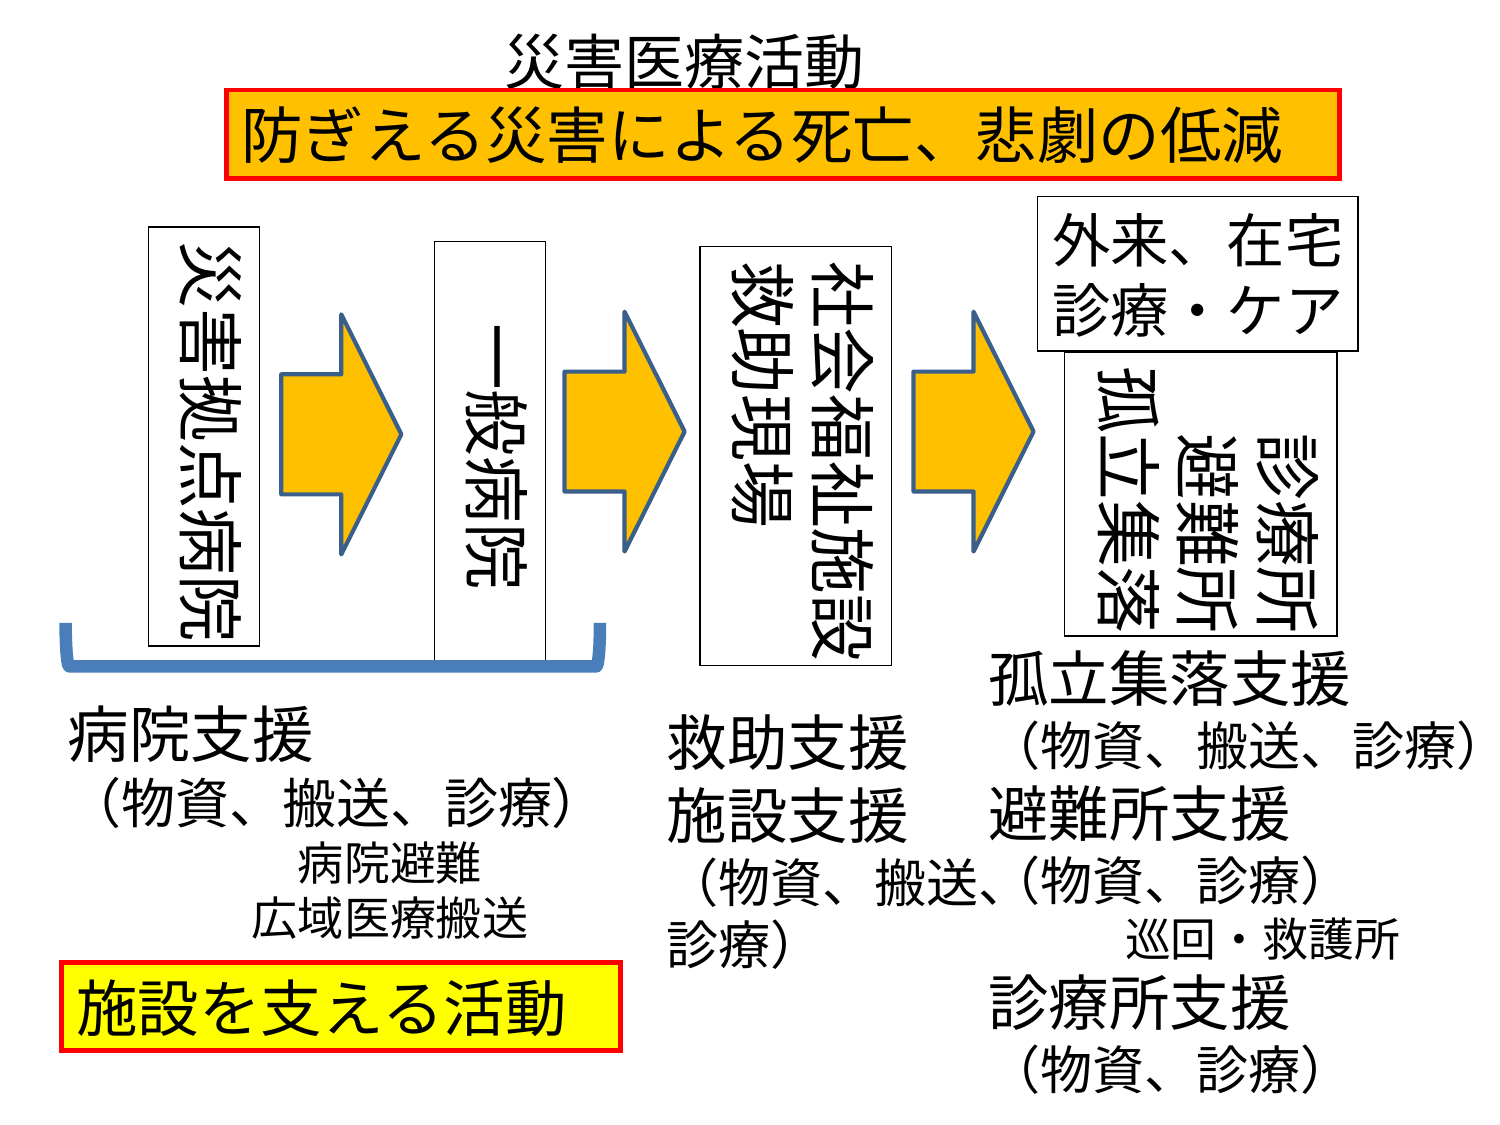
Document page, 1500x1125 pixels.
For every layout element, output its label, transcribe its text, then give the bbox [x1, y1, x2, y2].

title 災害医療活動 [61, 16, 1308, 104]
text_box 社会福祉施設 救助現場 [699, 246, 892, 666]
text_box 救助支援 施設支援 （物資、搬送、 診療） [651, 697, 973, 983]
text_box 災害拠点病院 [148, 227, 260, 621]
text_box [65, 622, 606, 956]
text_box 施設を支える活動 [61, 962, 621, 1051]
text_box [911, 309, 1036, 554]
text_box 一般病院 [434, 241, 546, 621]
text_box [562, 309, 687, 554]
text_box [279, 312, 404, 557]
text_box 孤立集落支援 （物資、搬送、診療） 避難所支援 （物資、診療） 巡回・救護所 診療所支援 （物資、診療） [973, 633, 1500, 1108]
text_box 防ぎえる災害による死亡、悲劇の低減 [226, 90, 1340, 179]
text_box 診療所 避難所 孤立集落 [1064, 351, 1337, 633]
text_box 外来、在宅 診療・ケア [1037, 196, 1359, 351]
